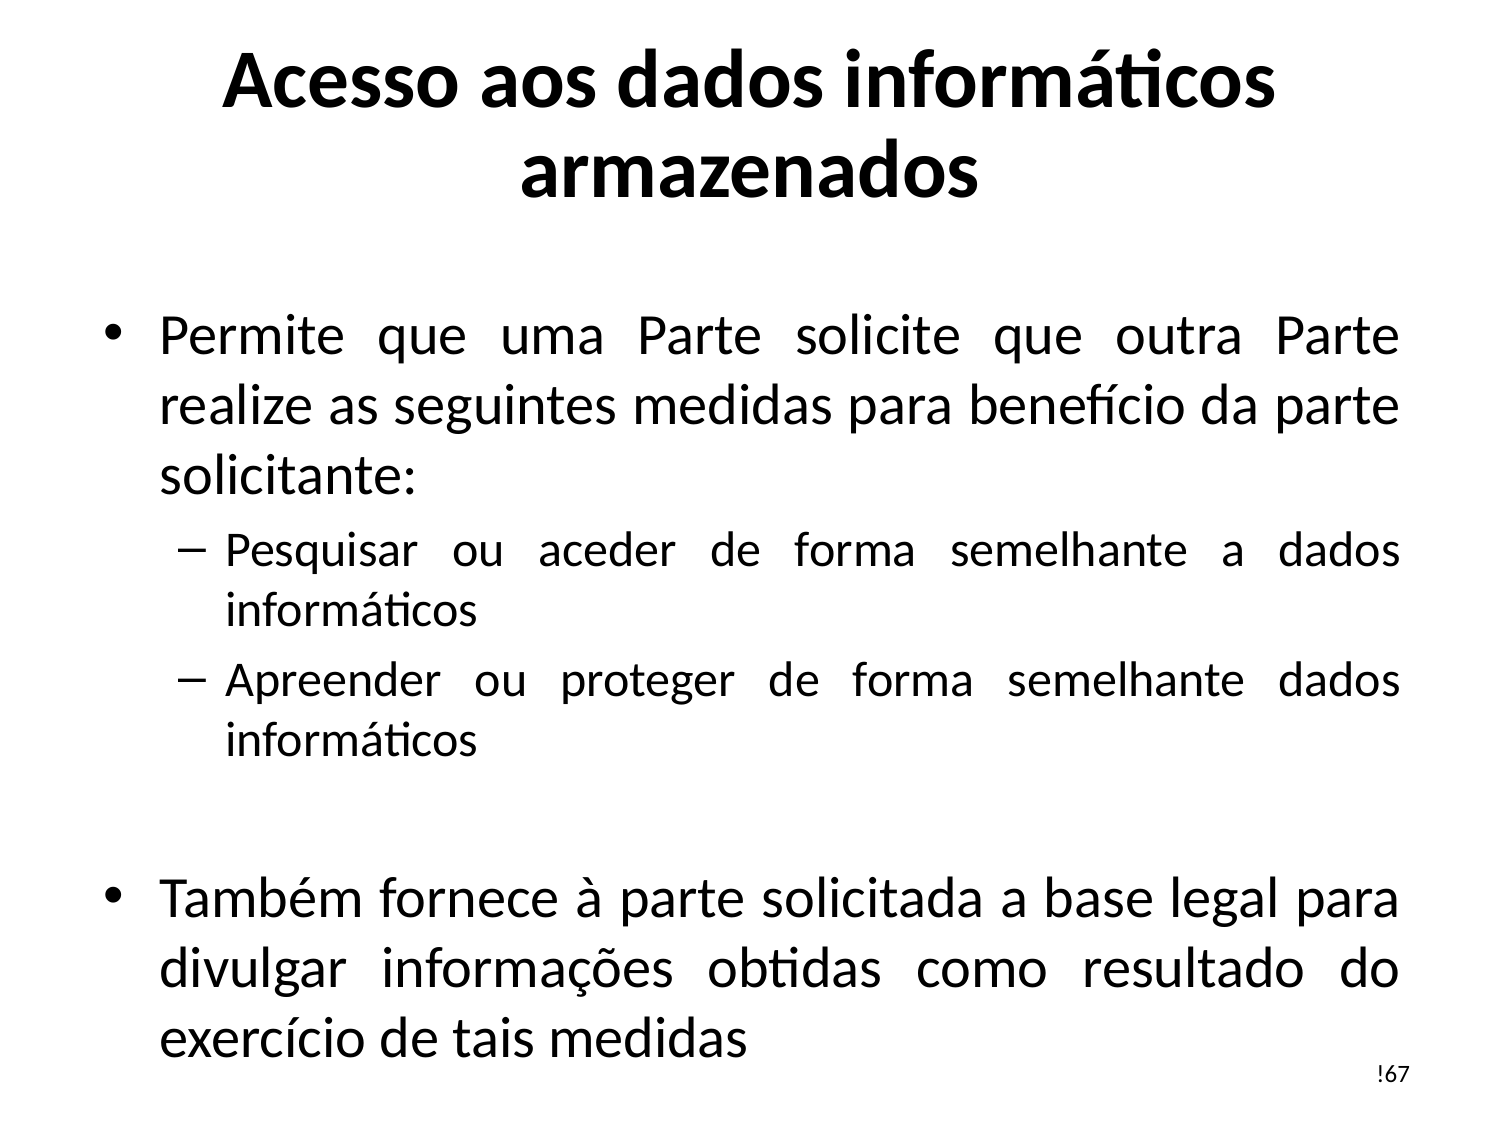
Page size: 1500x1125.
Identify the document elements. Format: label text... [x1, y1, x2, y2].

title Acesso aos dados informáticos armazenados [75, 45, 1425, 206]
list Permite que uma Parte solicite que outra Parte realize as seguintes medidas para benefício da parte solicitante: Pesquisar ou aceder de forma semelhante a dados informáticos Apreender ou proteger de forma semelhante dados informáticos Também fornece à parte solicitada a base legal para divulgar informações obtidas como resultado do exercício de tais medidas [88, 288, 1417, 1021]
slide_number !67 [1074, 1042, 1425, 1103]
